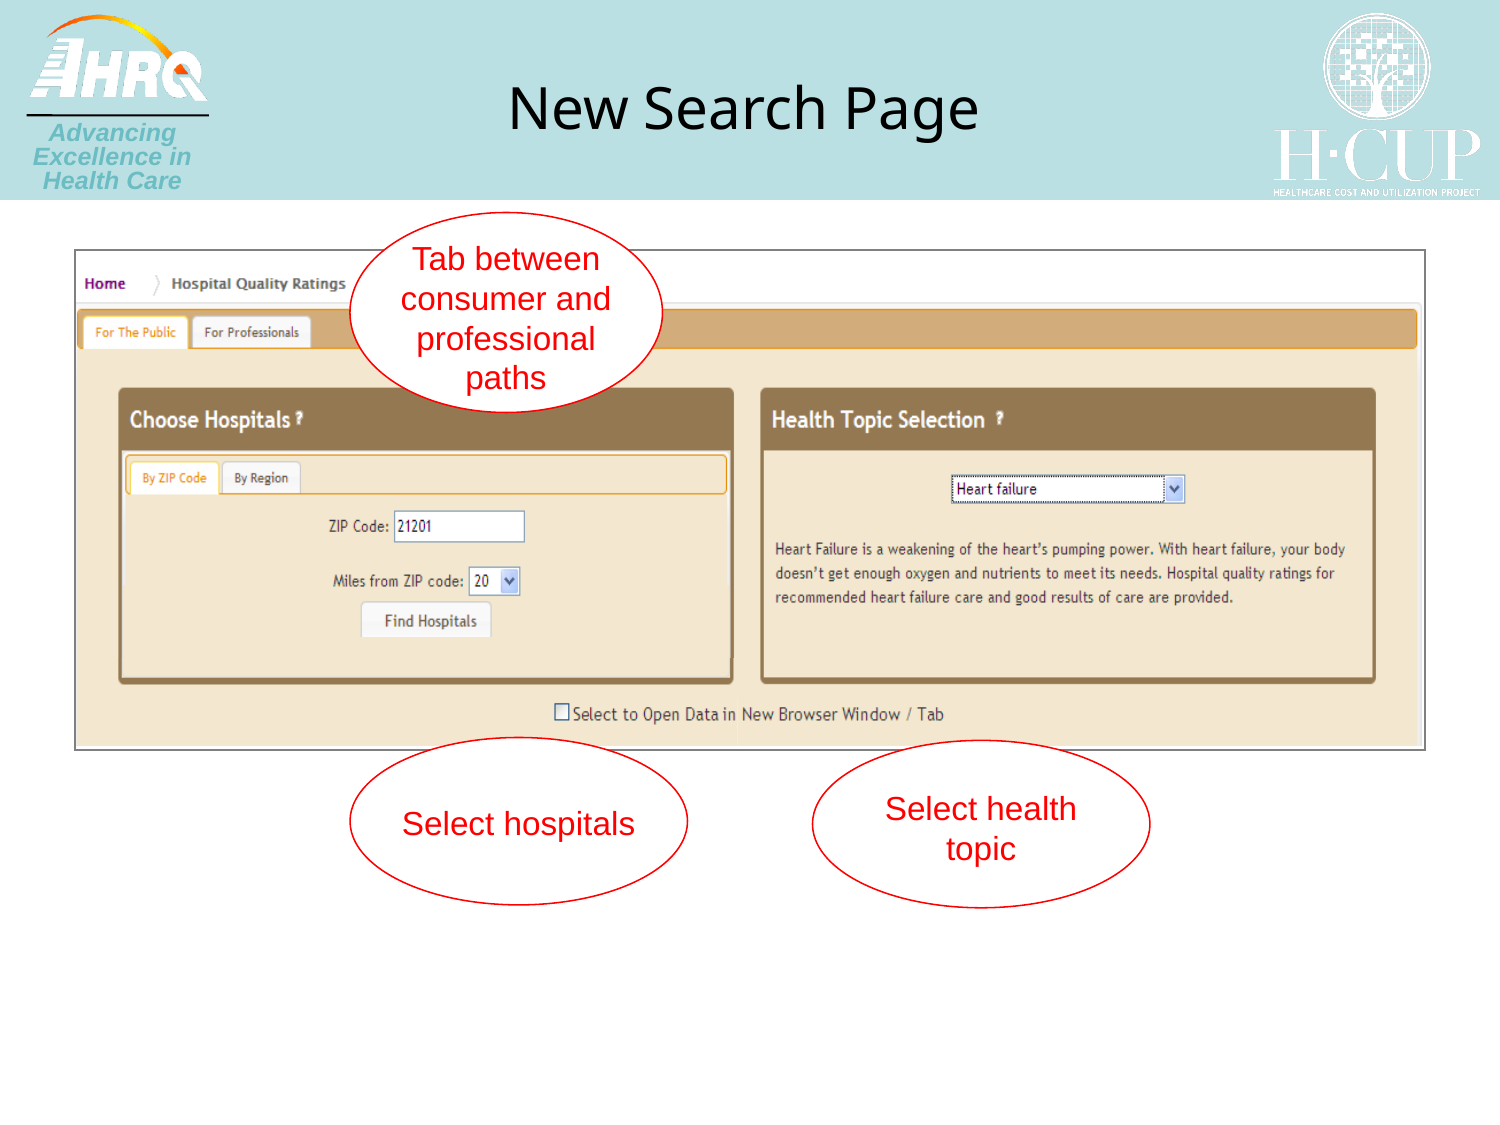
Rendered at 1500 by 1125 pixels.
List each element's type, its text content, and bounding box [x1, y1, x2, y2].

title New Search Page [249, 12, 1238, 201]
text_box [74, 212, 1426, 908]
picture [26, 12, 211, 104]
picture [1270, 10, 1483, 199]
